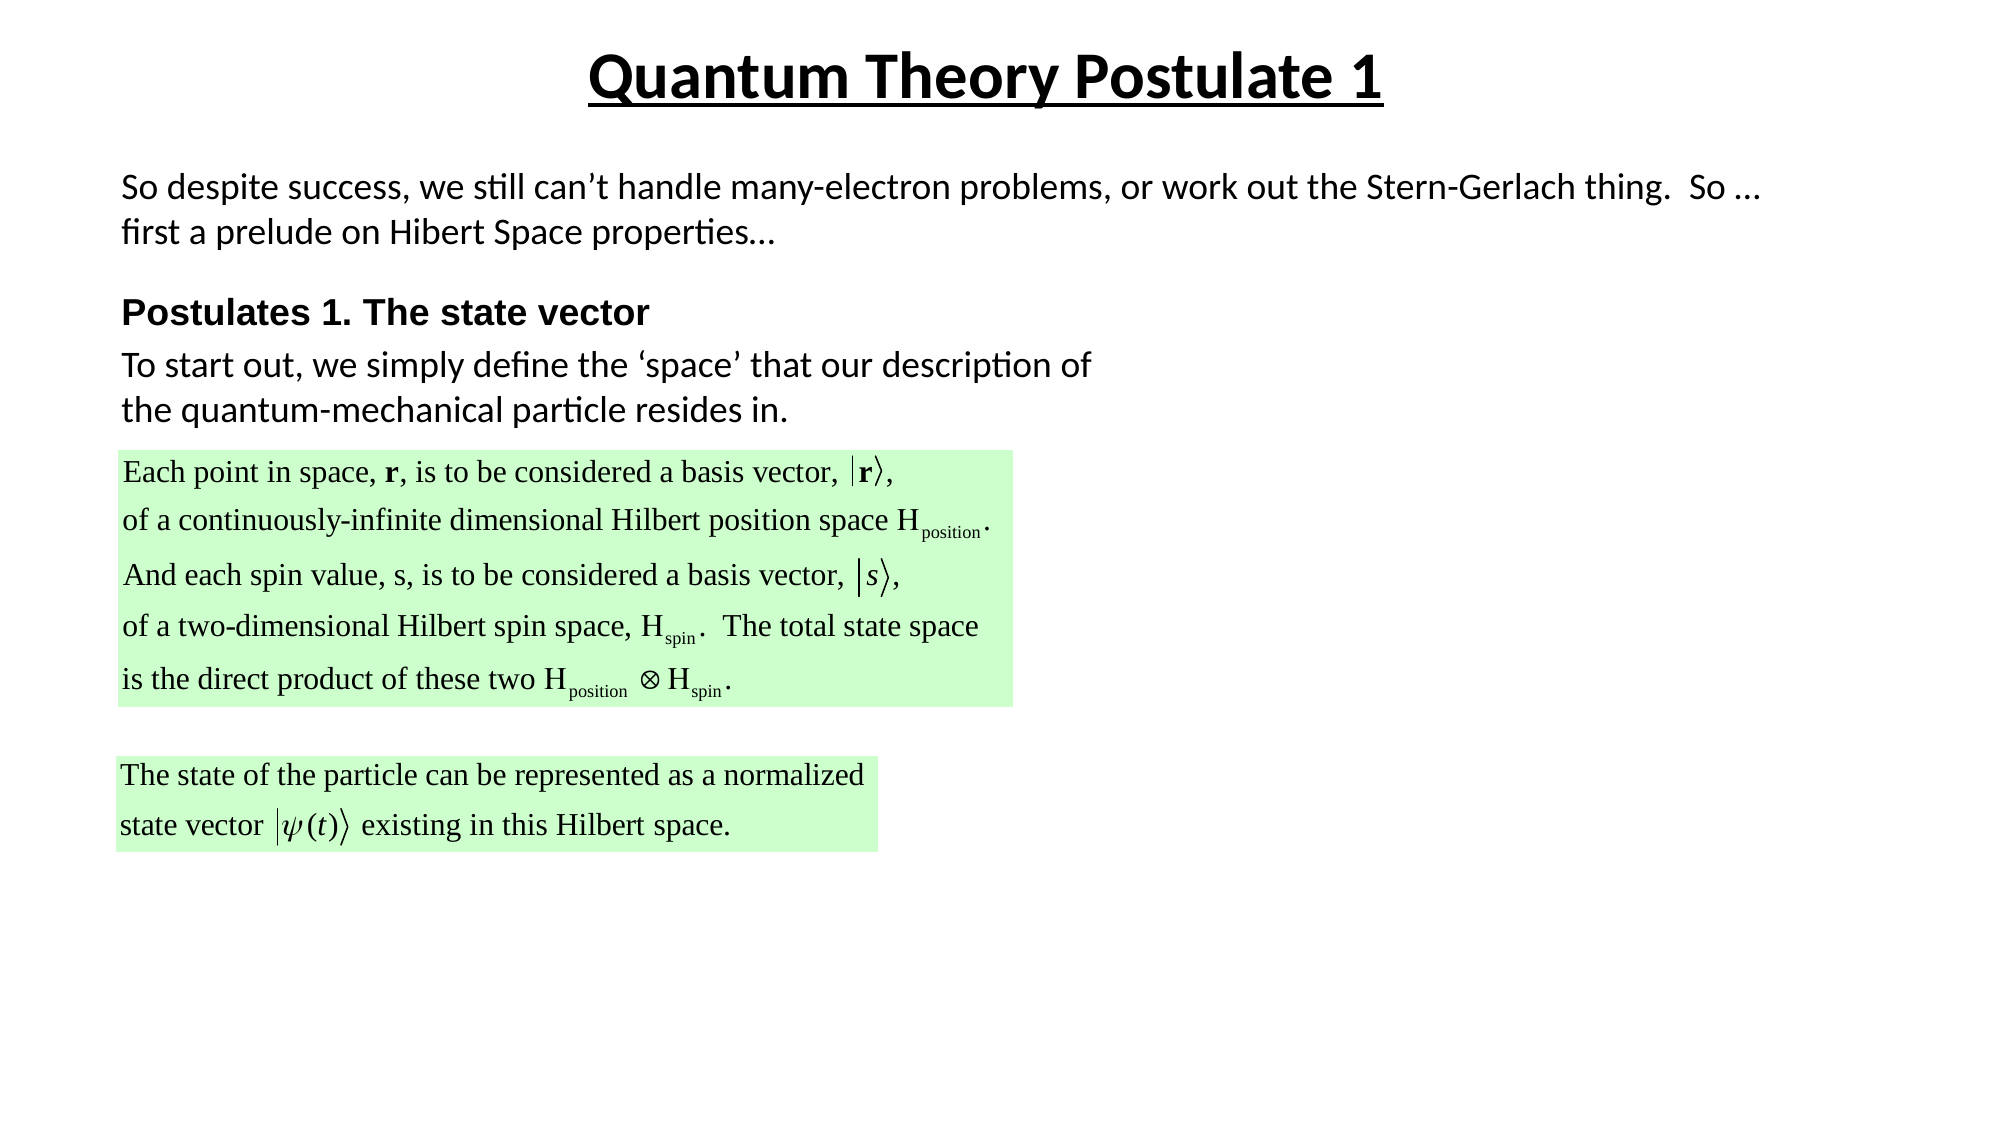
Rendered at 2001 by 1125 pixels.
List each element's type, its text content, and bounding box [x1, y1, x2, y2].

text_box So despite success, we still can’t handle many-electron problems, or work out the Stern-Gerlach thing. So … first a prelude on Hibert Space properties… [106, 154, 1797, 260]
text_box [115, 756, 879, 852]
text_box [118, 450, 1013, 708]
text_box To start out, we simply define the ‘space’ that our description of the quantum-mechanical particle resides in. [106, 332, 1126, 438]
text_box Postulates 1. The state vector [106, 280, 1216, 341]
text_box Quantum Theory Postulate 1 [573, 24, 1433, 120]
